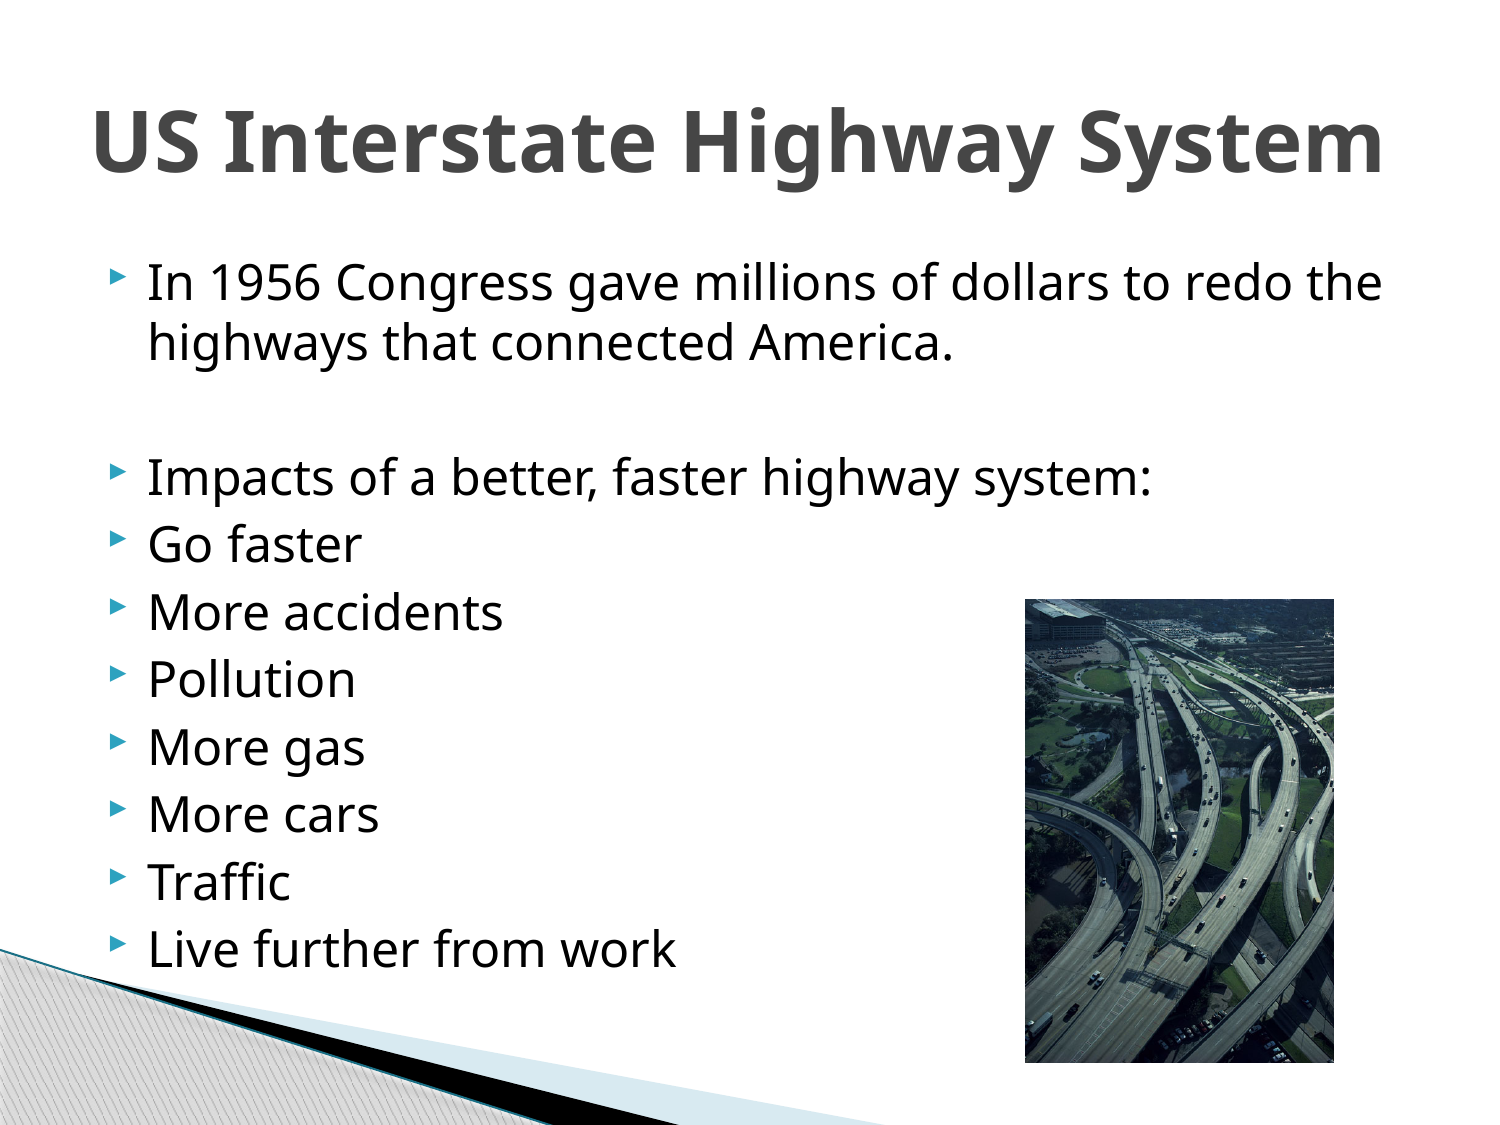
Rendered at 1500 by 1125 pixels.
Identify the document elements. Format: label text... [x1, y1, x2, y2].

title US Interstate Highway System [75, 45, 1425, 233]
list In 1956 Congress gave millions of dollars to redo the highways that connected America. Impacts of a better, faster highway system: Go faster More accidents Pollution More gas More cars Traffic Live further from work [75, 243, 1425, 986]
picture [1024, 599, 1334, 1063]
